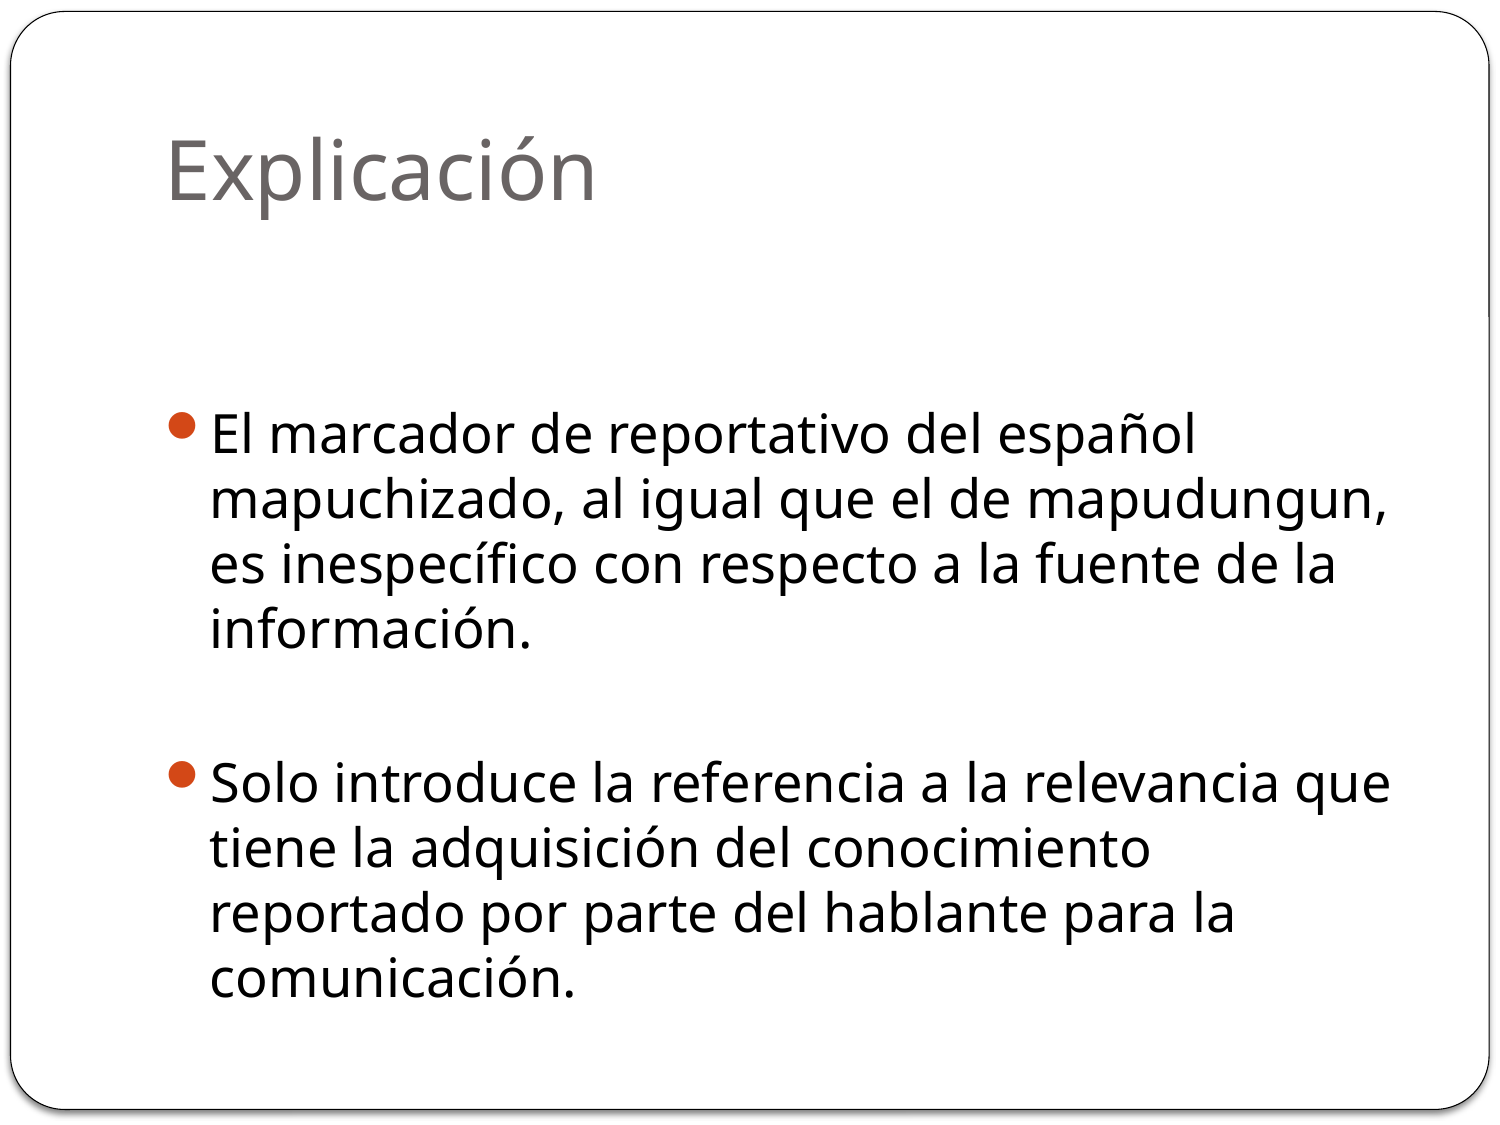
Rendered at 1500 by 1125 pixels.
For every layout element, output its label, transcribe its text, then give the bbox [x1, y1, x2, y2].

list El marcador de reportativo del español mapuchizado, al igual que el de mapudungun, es inespecífico con respecto a la fuente de la información. Solo introduce la referencia a la relevancia que tiene la adquisición del conocimiento reportado por parte del hablante para la comunicación. [150, 237, 1425, 988]
title Explicación [150, 45, 1425, 233]
